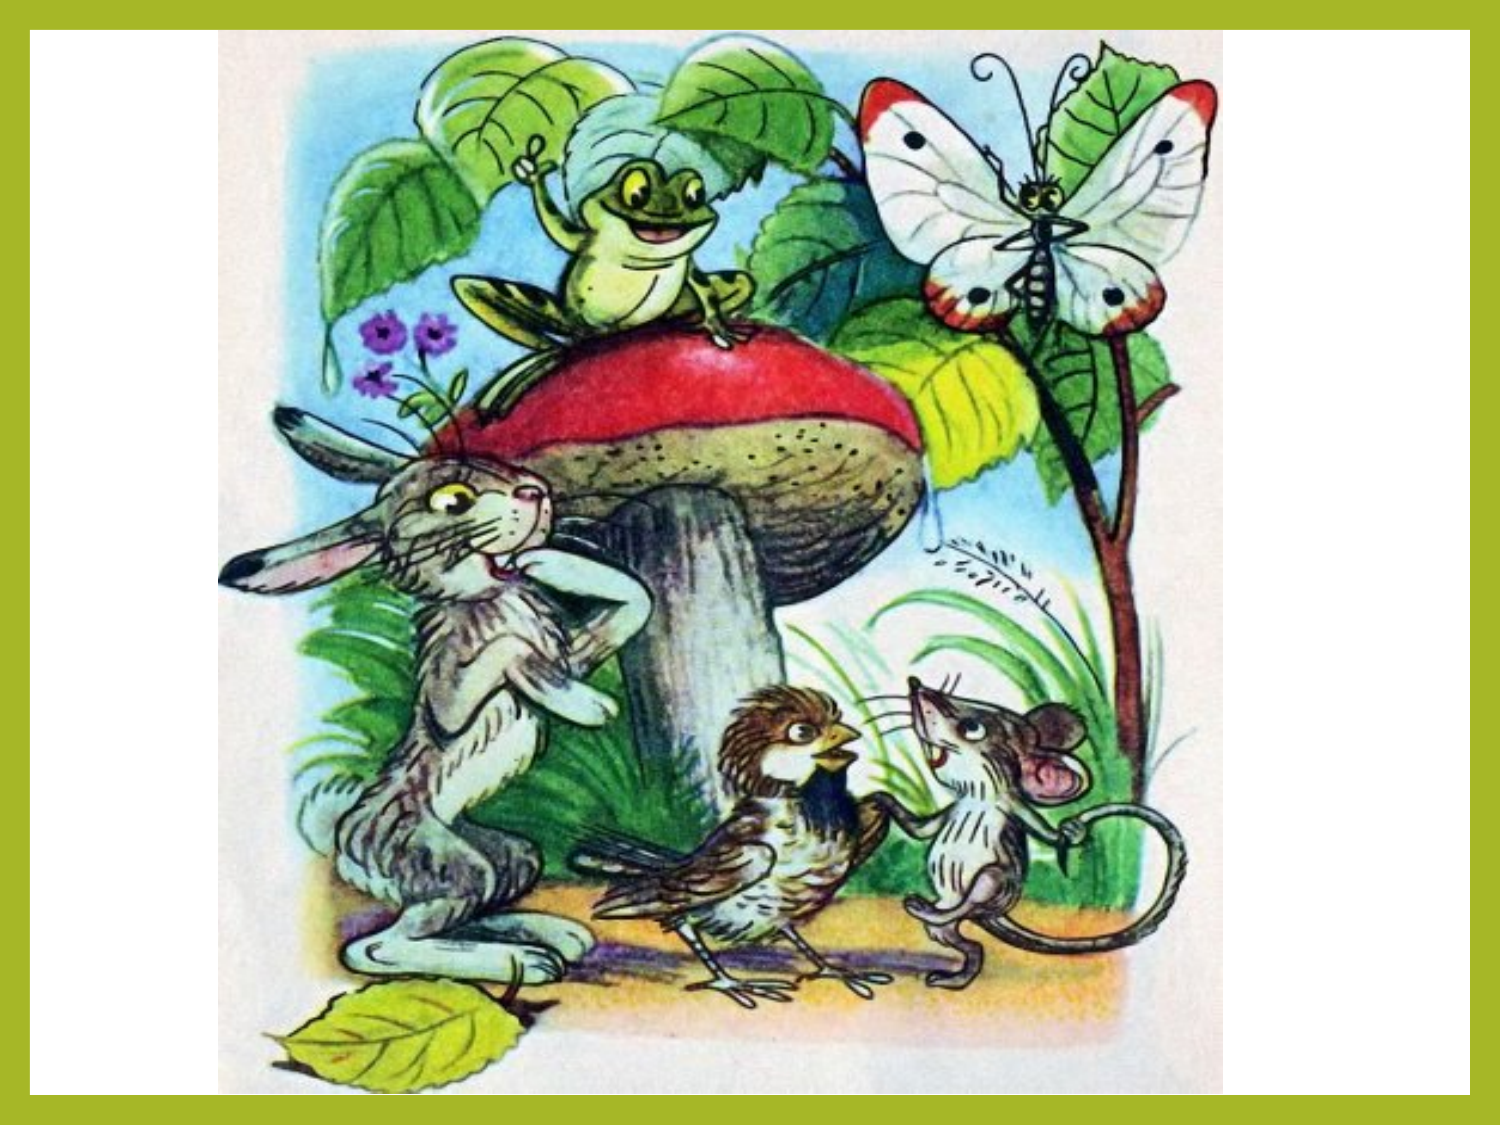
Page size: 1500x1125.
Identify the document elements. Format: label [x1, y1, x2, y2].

picture [218, 30, 1223, 1095]
